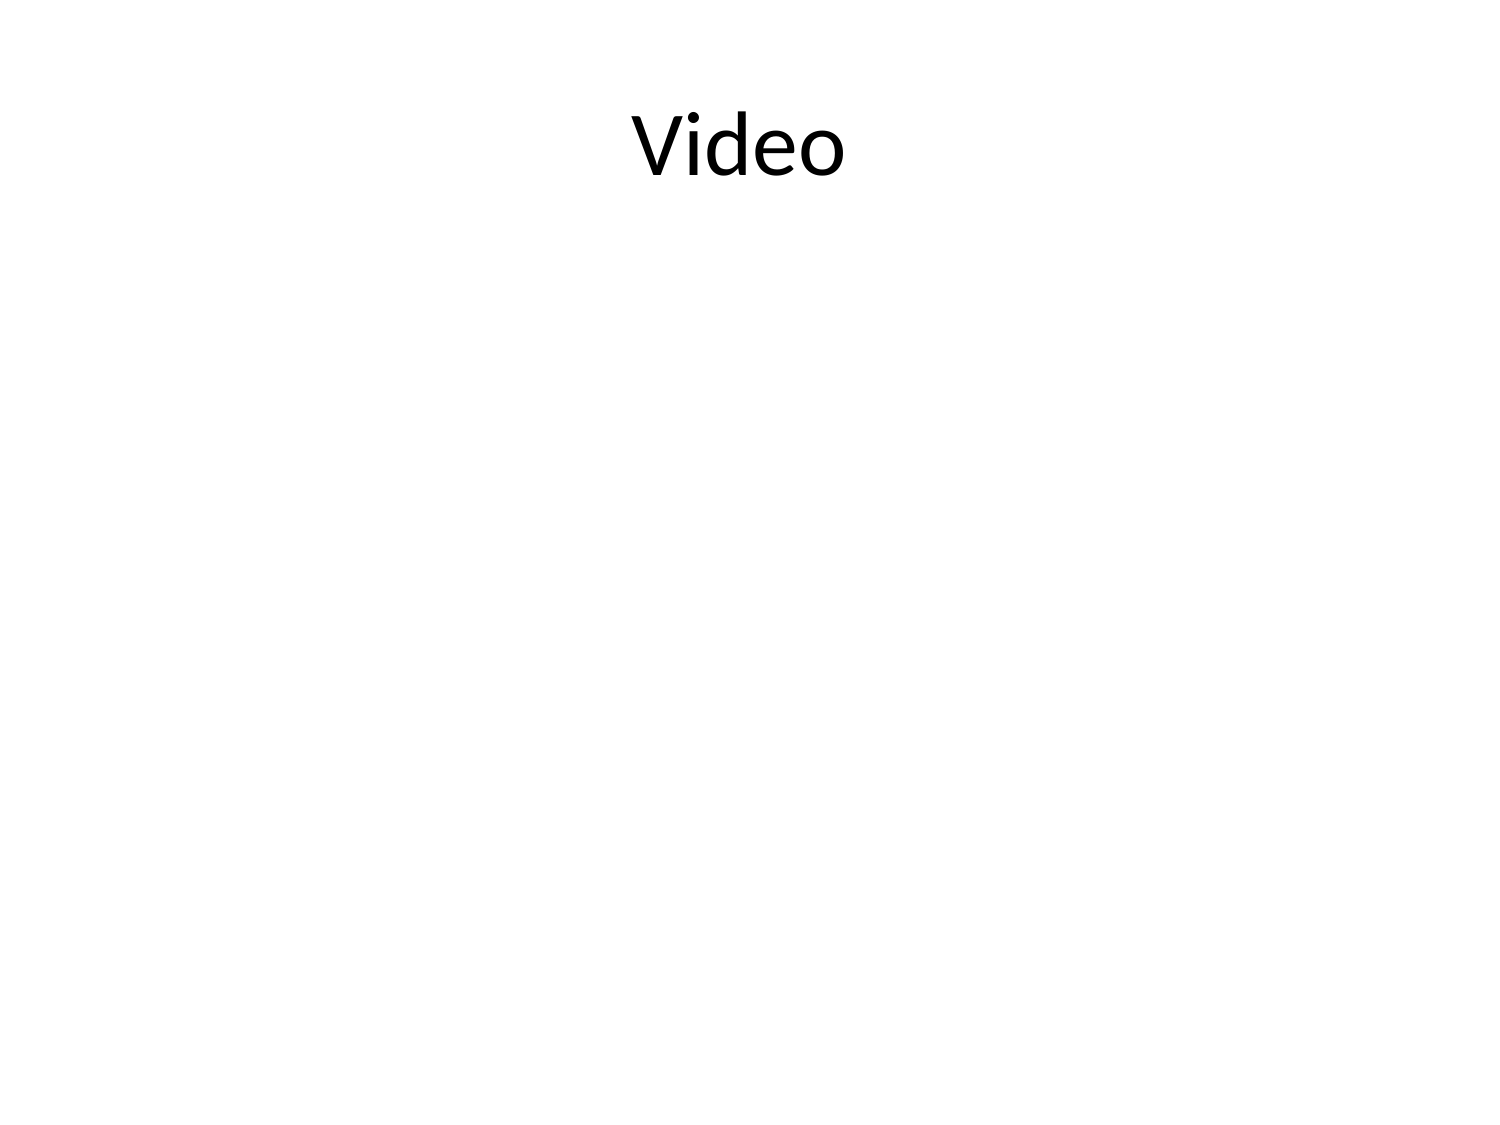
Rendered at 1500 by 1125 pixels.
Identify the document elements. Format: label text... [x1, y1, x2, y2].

title Video [75, 45, 1425, 233]
